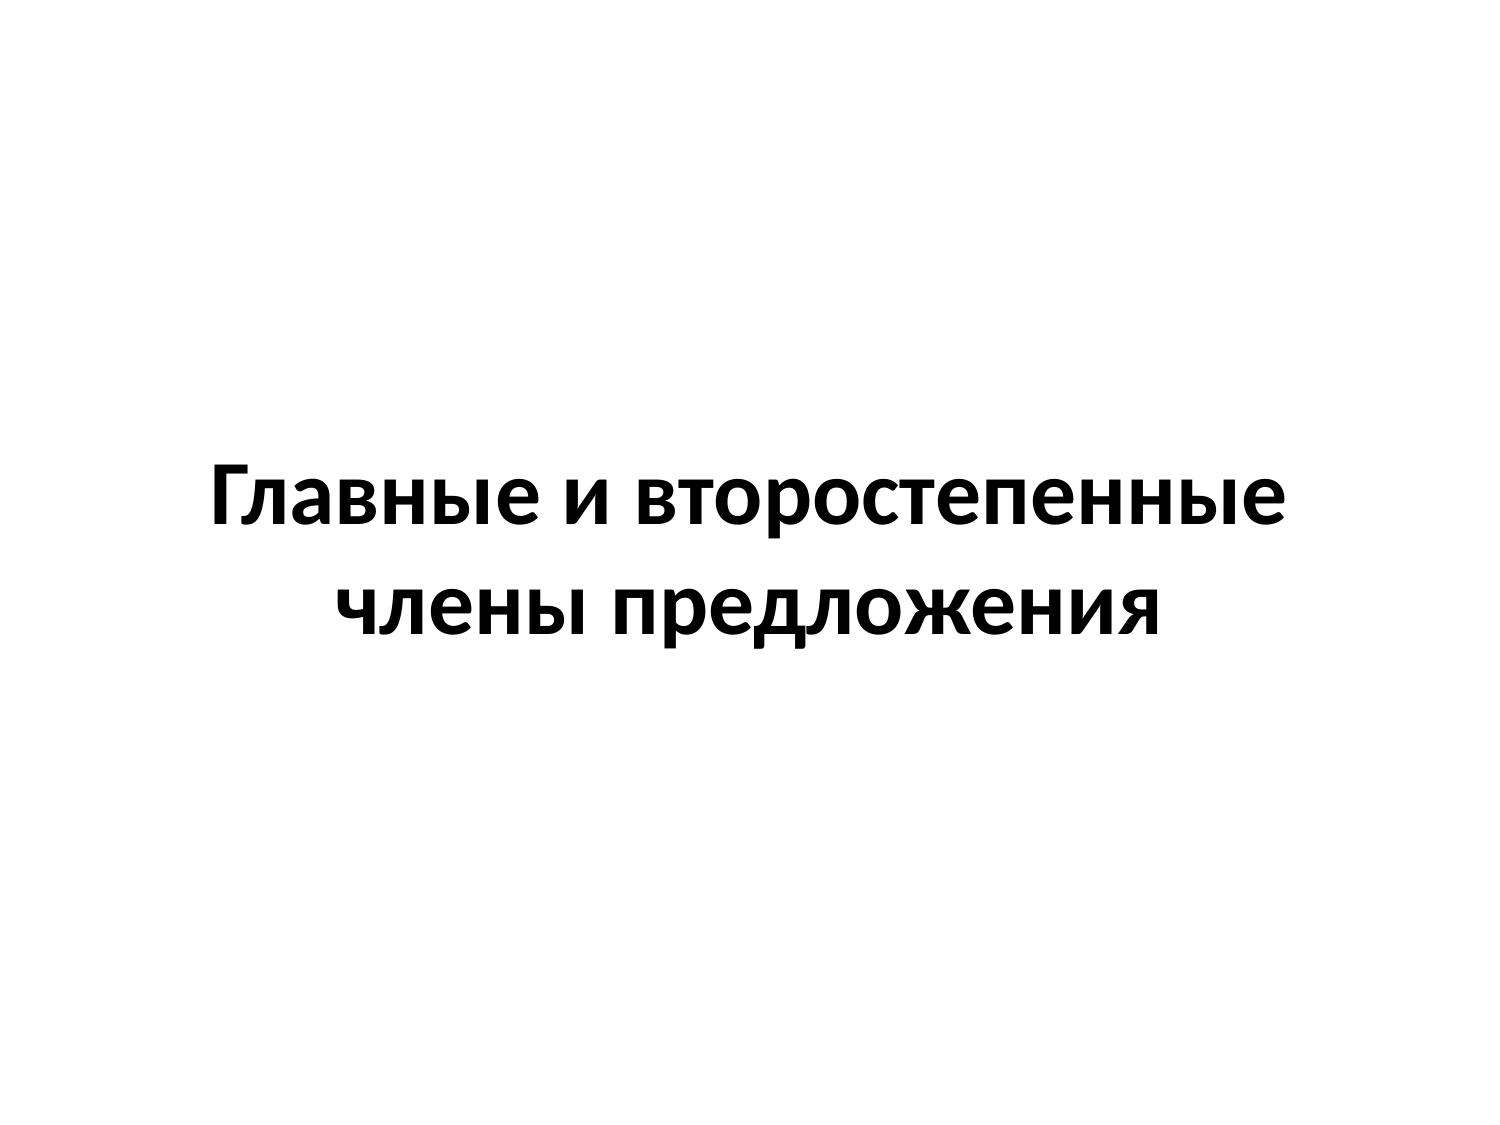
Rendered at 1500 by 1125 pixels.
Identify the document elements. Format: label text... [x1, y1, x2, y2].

title Главные и второстепенные члены предложения [112, 361, 1388, 835]
